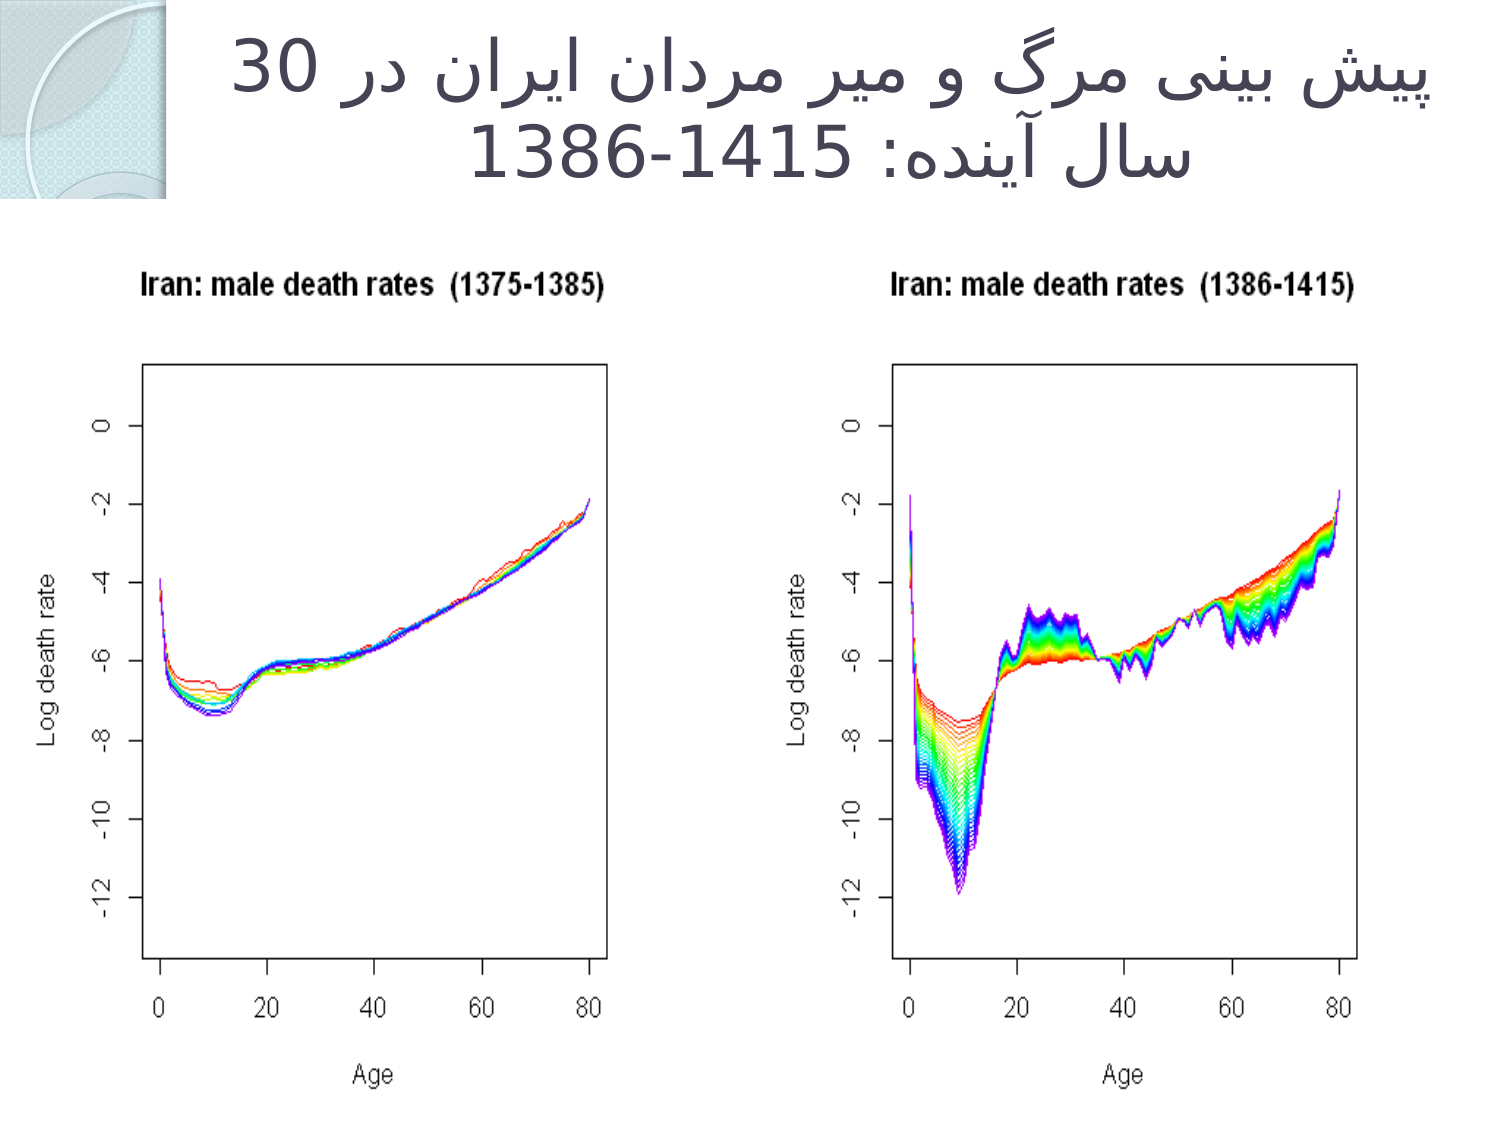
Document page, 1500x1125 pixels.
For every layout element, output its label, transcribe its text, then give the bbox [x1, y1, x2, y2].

picture [0, 199, 1500, 1125]
title پیش بینی مرگ و میر مردان ایران در 30 سال آینده: 1415-1386 [162, 12, 1500, 199]
